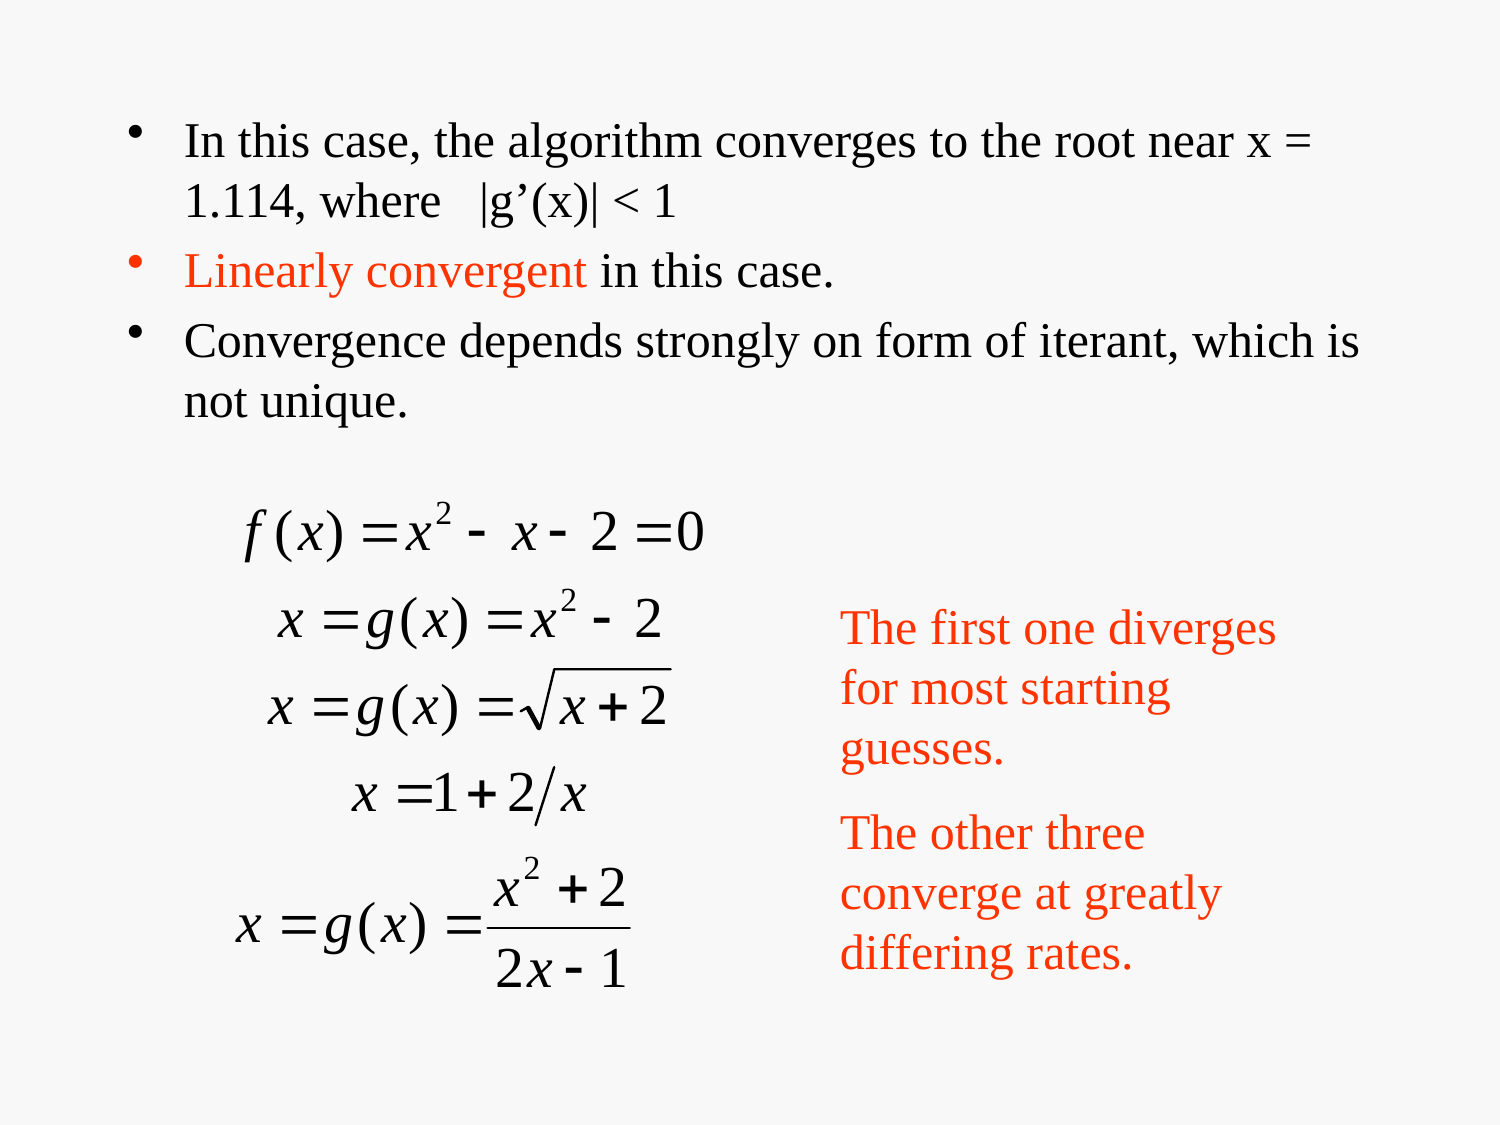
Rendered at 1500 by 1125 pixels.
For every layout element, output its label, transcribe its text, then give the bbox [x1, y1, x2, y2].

text_box The first one diverges for most starting guesses. The other three converge at greatly differing rates. [825, 587, 1325, 988]
list In this case, the algorithm converges to the root near x = 1.114, where |g’(x)| < 1 Linearly convergent in this case. Convergence depends strongly on form of iterant, which is not unique. [112, 99, 1388, 463]
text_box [224, 487, 714, 1001]
